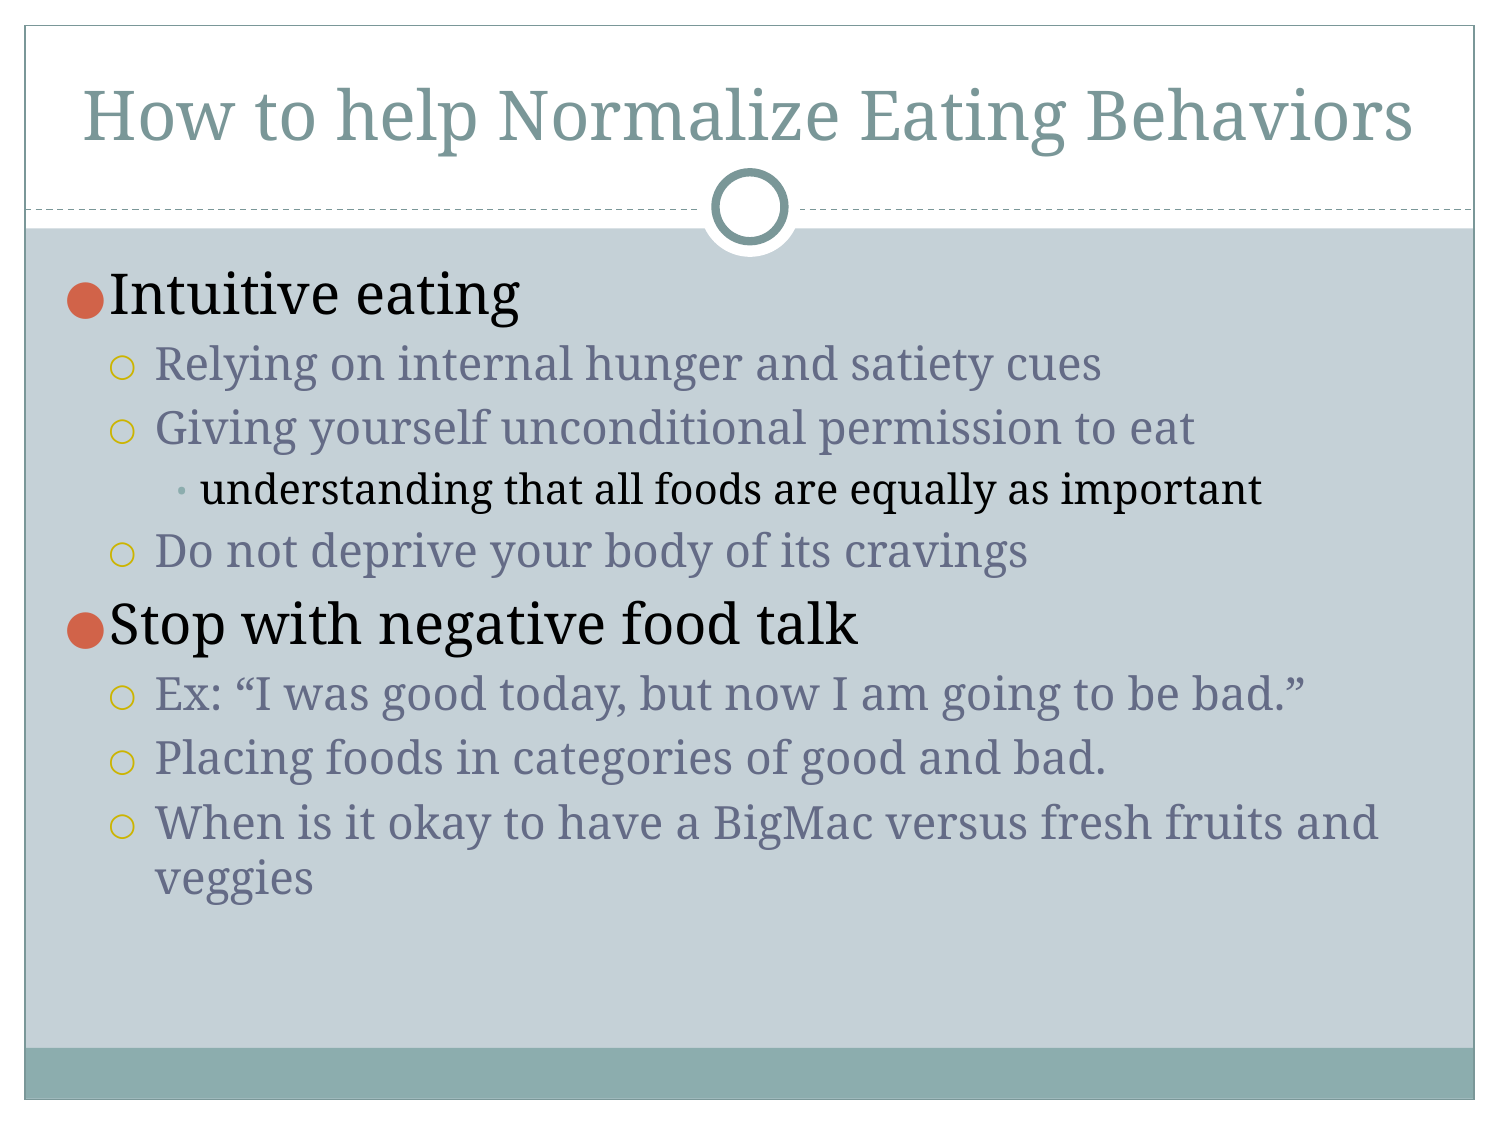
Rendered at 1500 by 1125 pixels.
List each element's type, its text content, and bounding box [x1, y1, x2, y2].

list Intuitive eating Relying on internal hunger and satiety cues Giving yourself unconditional permission to eat understanding that all foods are equally as important Do not deprive your body of its cravings Stop with negative food talk Ex: “I was good today, but now I am going to be bad.” Placing foods in categories of good and bad. When is it okay to have a BigMac versus fresh fruits and veggies [49, 250, 1445, 1001]
title How to help Normalize Eating Behaviors [49, 37, 1450, 162]
